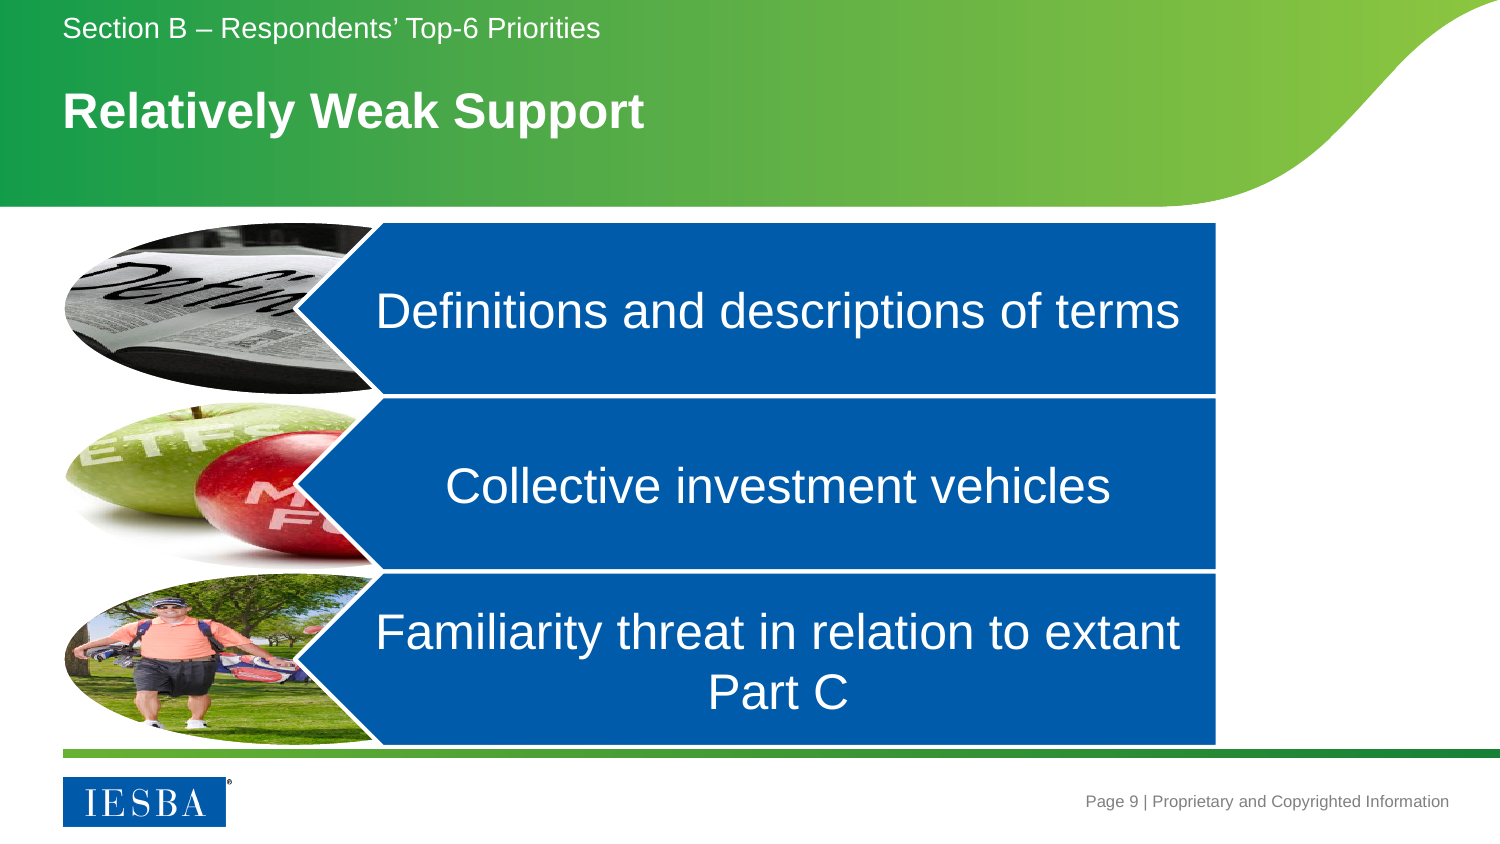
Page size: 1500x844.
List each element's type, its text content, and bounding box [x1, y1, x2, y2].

subtitle Section B – Respondents’ Top-6 Priorities [62, 9, 650, 47]
picture [63, 777, 232, 827]
title Relatively Weak Support [62, 75, 1300, 142]
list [62, 220, 1451, 748]
picture [0, 0, 1500, 207]
